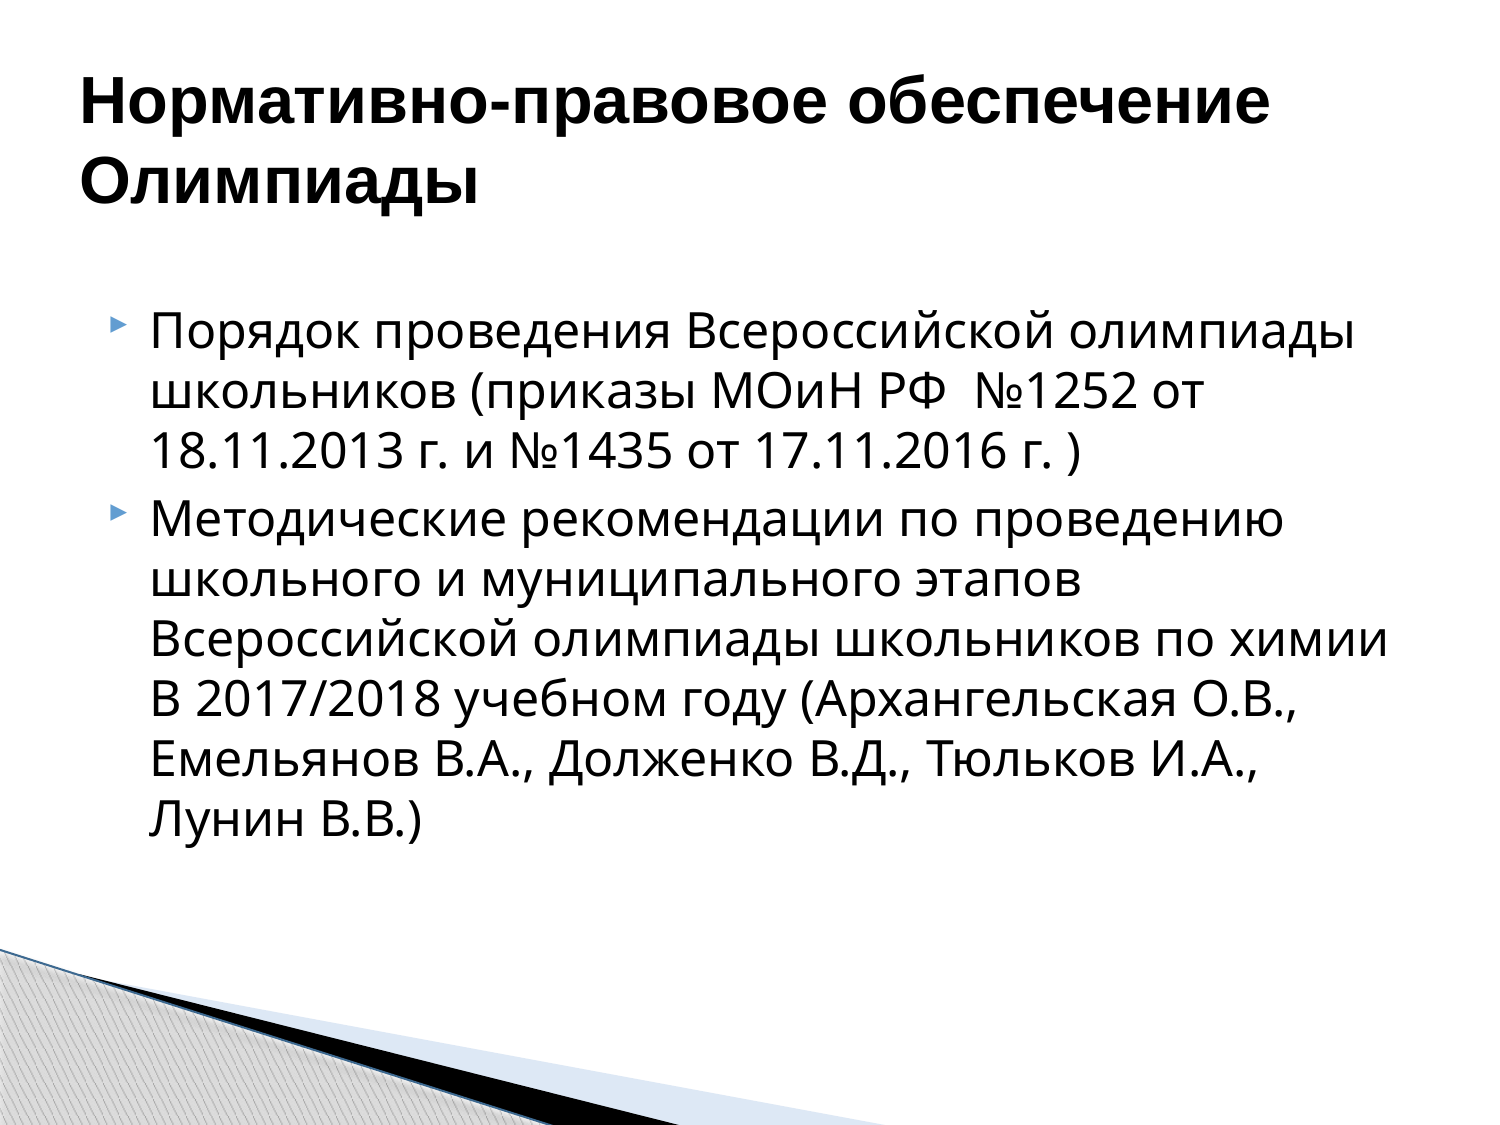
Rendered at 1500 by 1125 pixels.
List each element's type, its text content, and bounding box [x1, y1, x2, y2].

title Нормативно-правовое обеспечение Олимпиады [64, 42, 1449, 231]
list Порядок проведения Всероссийской олимпиады школьников (приказы МОиН РФ №1252 от 18.11.2013 г. и №1435 от 17.11.2016 г. ) Методические рекомендации по проведению школьного и муниципального этапов Всероссийской олимпиады школьников по химии В 2017/2018 учебном году (Архангельская О.В., Емельянов В.А., Долженко В.Д., Тюльков И.А., Лунин В.В.) [75, 290, 1425, 986]
